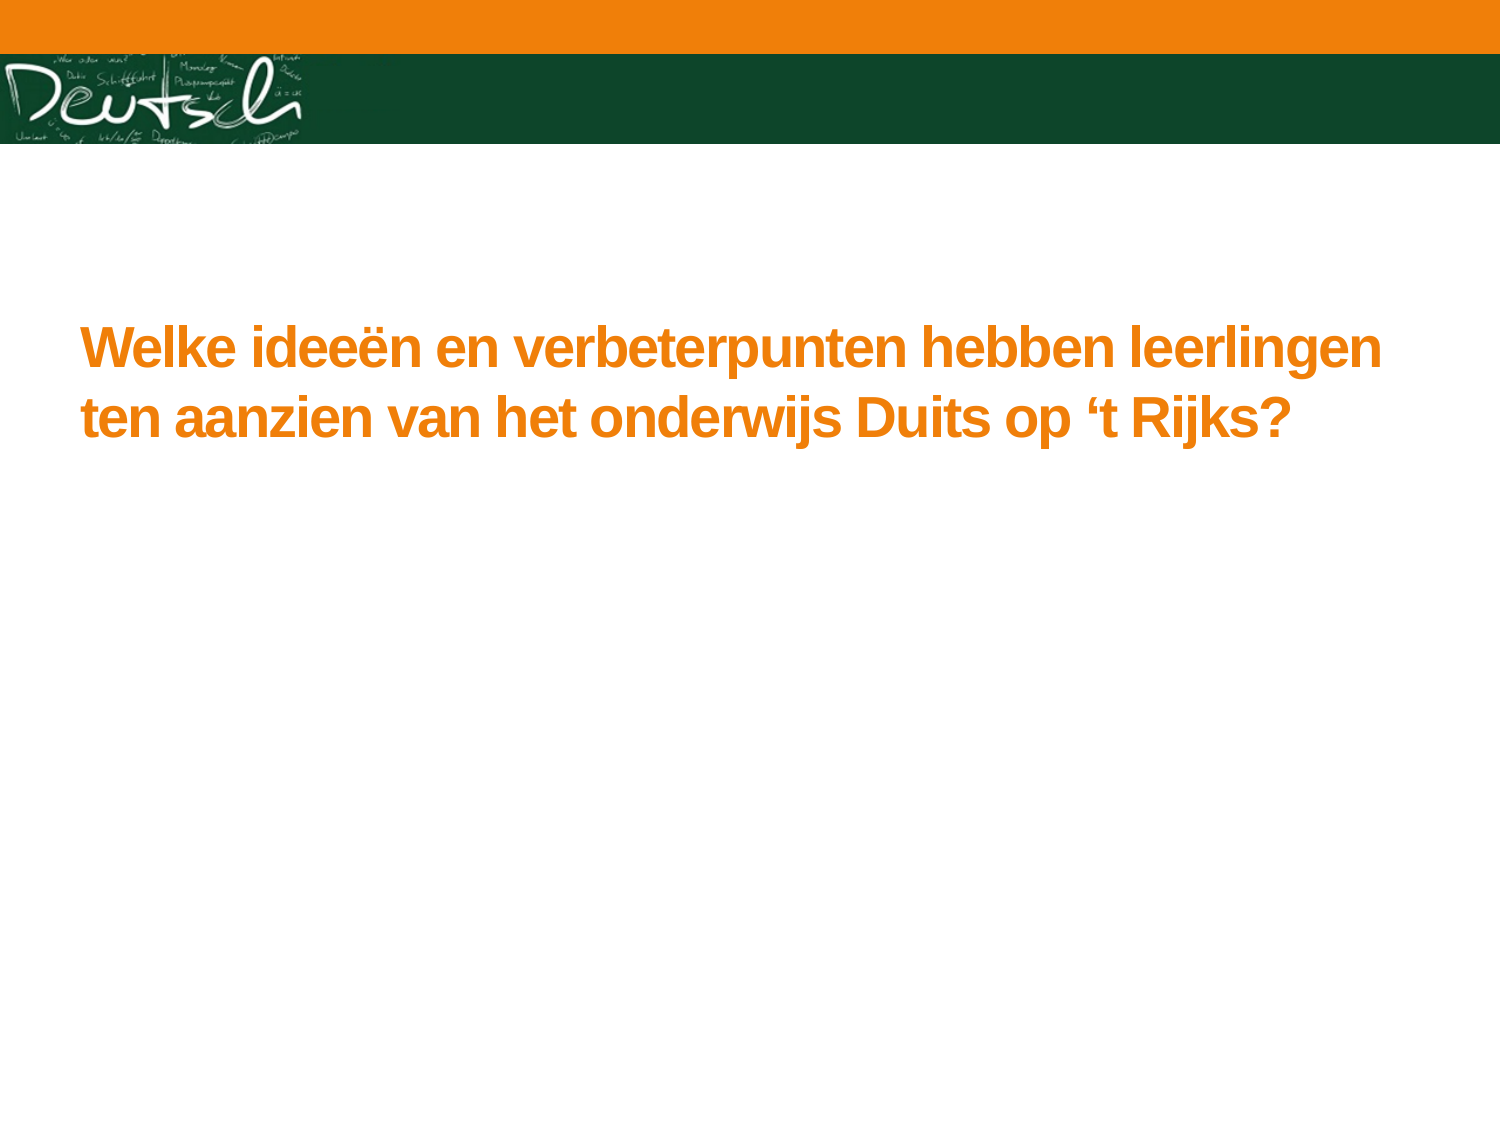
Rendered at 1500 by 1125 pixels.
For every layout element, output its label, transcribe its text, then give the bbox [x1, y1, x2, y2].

picture [0, 54, 1500, 144]
title Welke ideeën en verbeterpunten hebben leerlingen ten aanzien van het onderwijs Duits op ‘t Rijks? [64, 267, 1400, 492]
